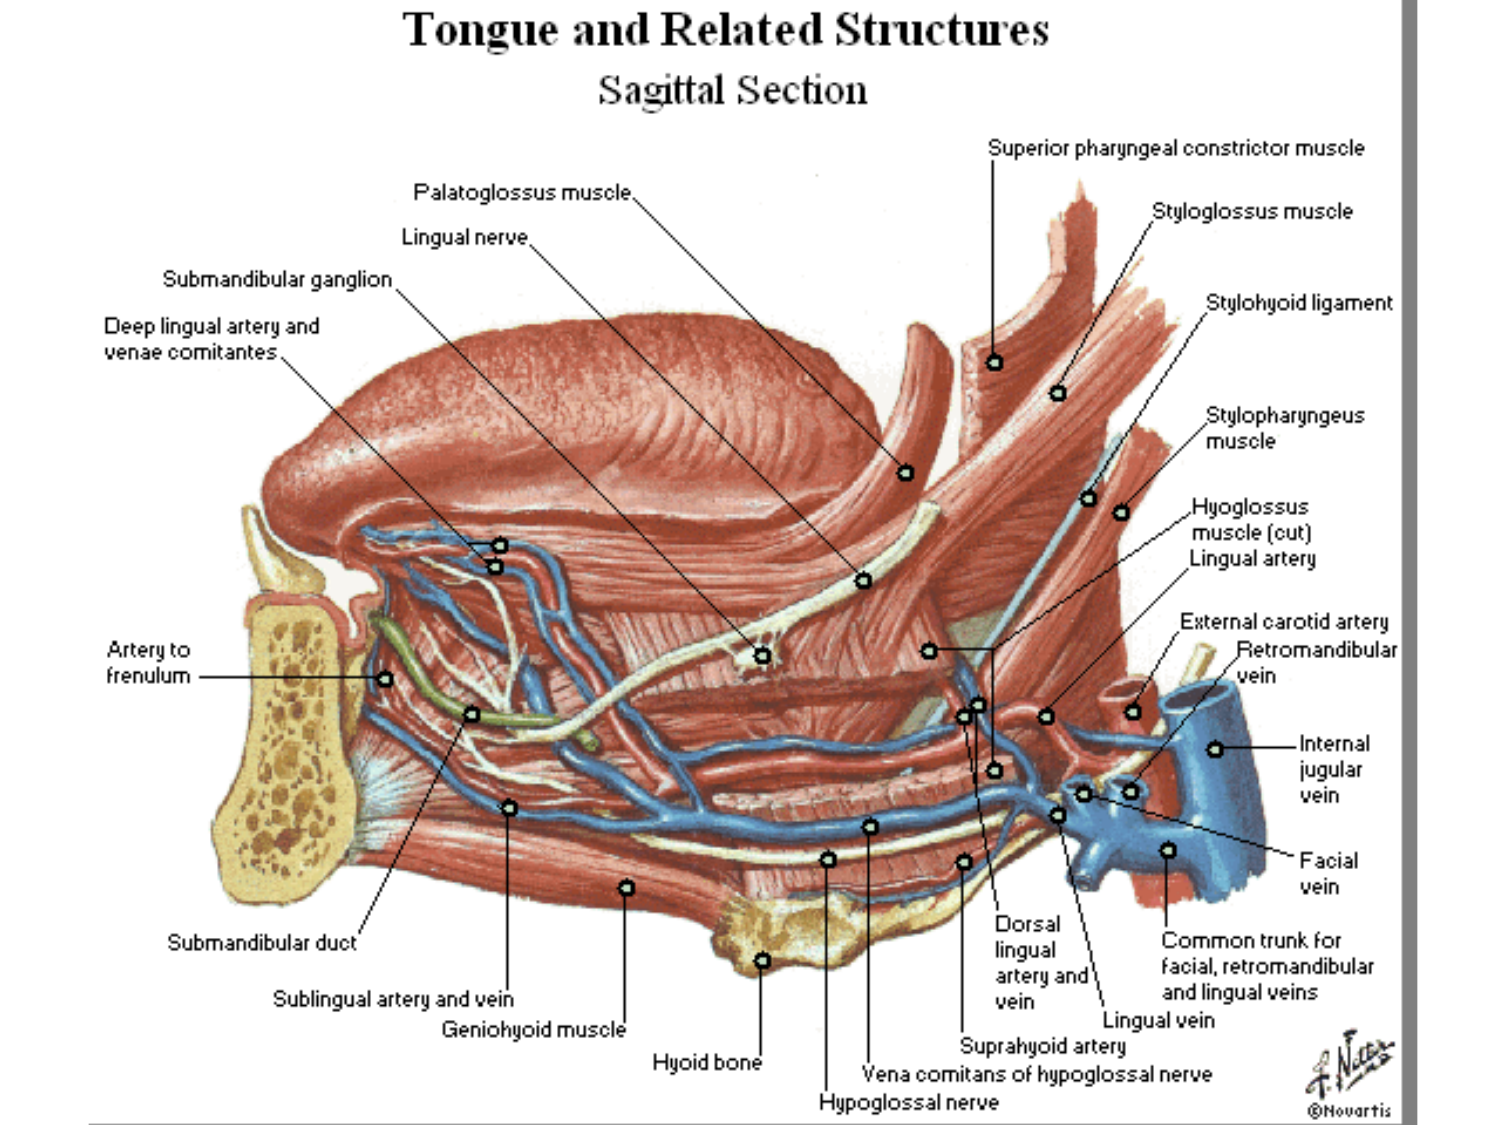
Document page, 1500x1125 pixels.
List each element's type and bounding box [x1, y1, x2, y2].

picture [88, 0, 1418, 1125]
